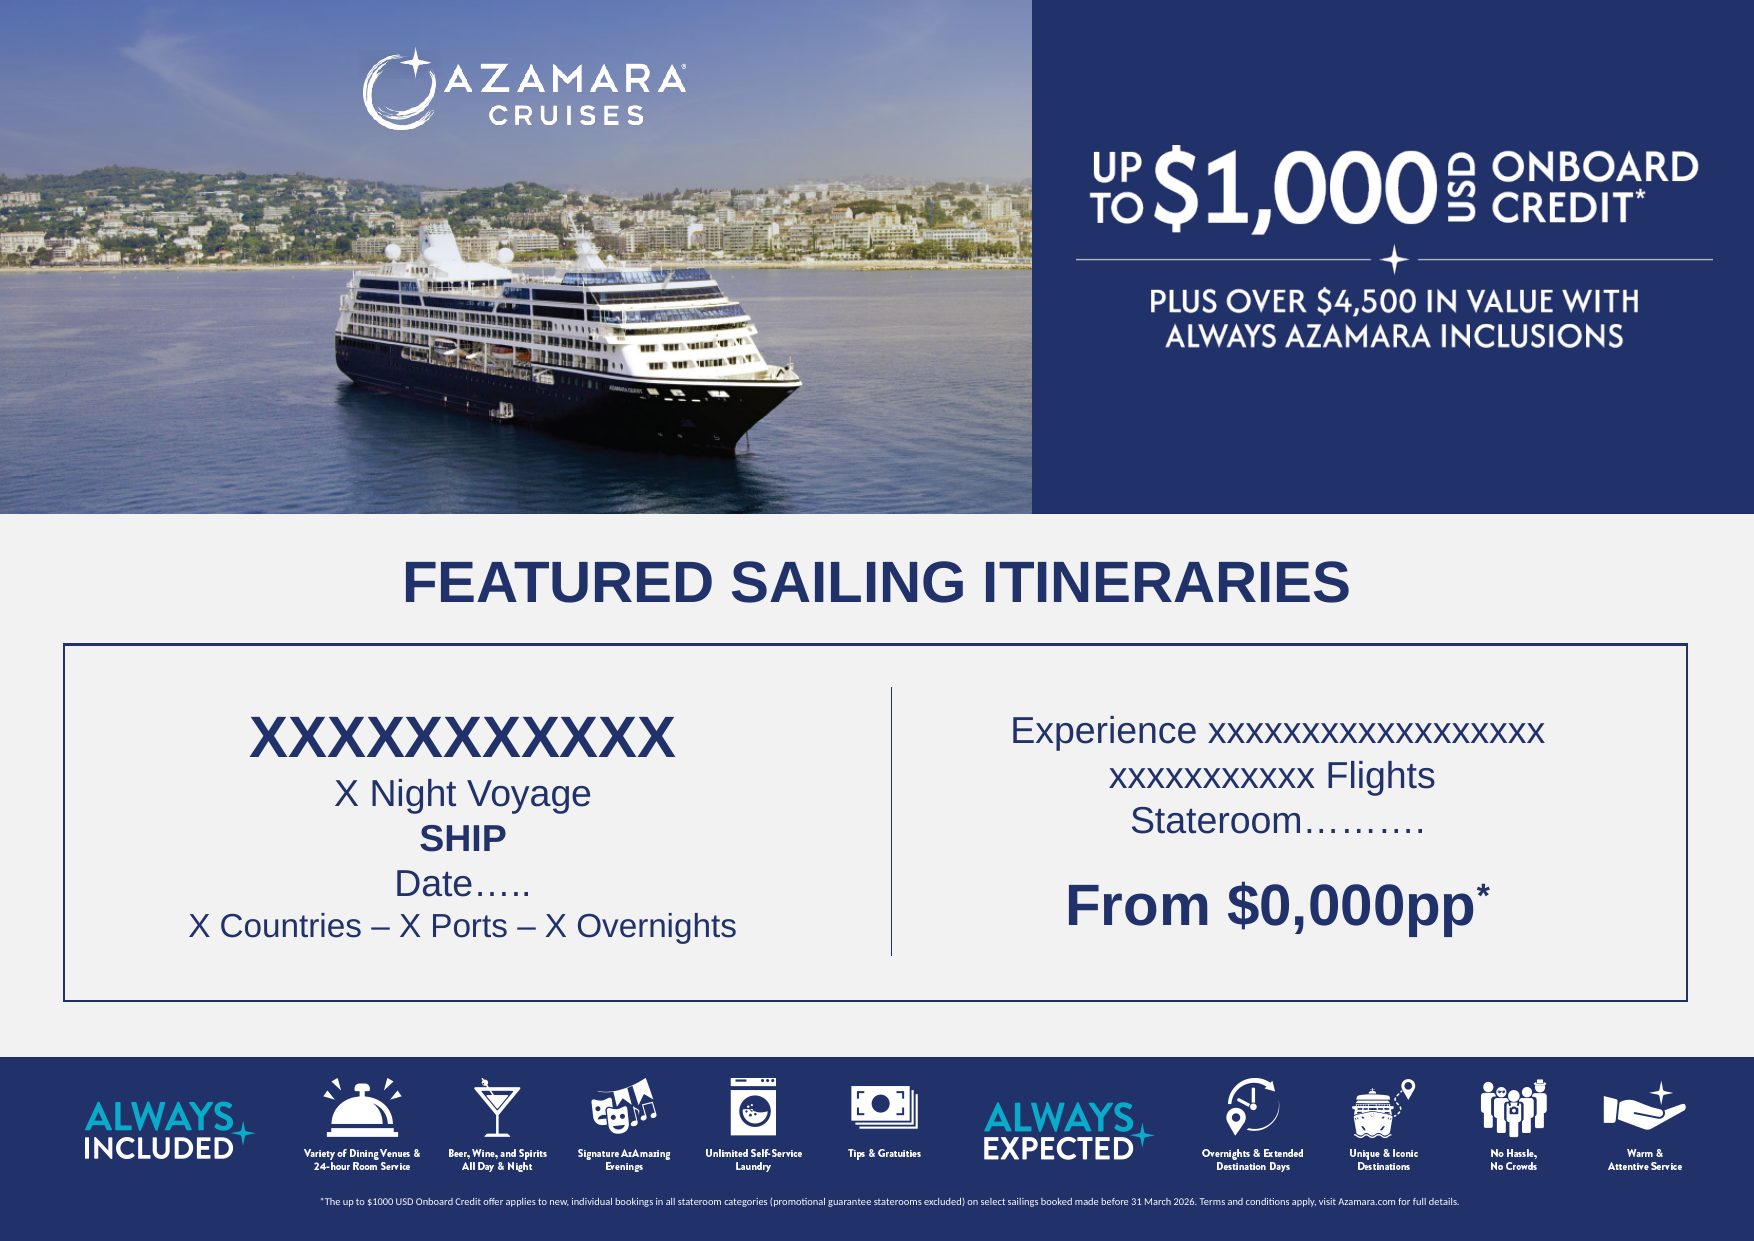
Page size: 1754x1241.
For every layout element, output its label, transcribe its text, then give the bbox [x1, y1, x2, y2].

text_box *The up to $1000 USD Onboard Credit offer applies to new, individual bookings in all stateroom categories (promotional guarantee staterooms excluded) on select sailings booked made before 31 March 2026. Terms and conditions apply, visit Azamara.com for full details. [250, 1187, 1534, 1216]
text_box [1238, 0, 1754, 514]
picture [85, 1078, 1686, 1173]
picture [0, 0, 1713, 515]
text_box FEATURED SAILING ITINERARIES [0, 515, 1754, 644]
text_box [0, 1057, 1754, 1241]
text_box [63, 643, 1688, 1002]
text_box XXXXXXXXXXX X Night Voyage SHIP Date….. X Countries – X Ports – X Overnights [87, 691, 839, 952]
text_box Experience xxxxxxxxxxxxxxxxxx xxxxxxxxxxx Flights Stateroom………. From $0,000pp* [902, 698, 1654, 945]
